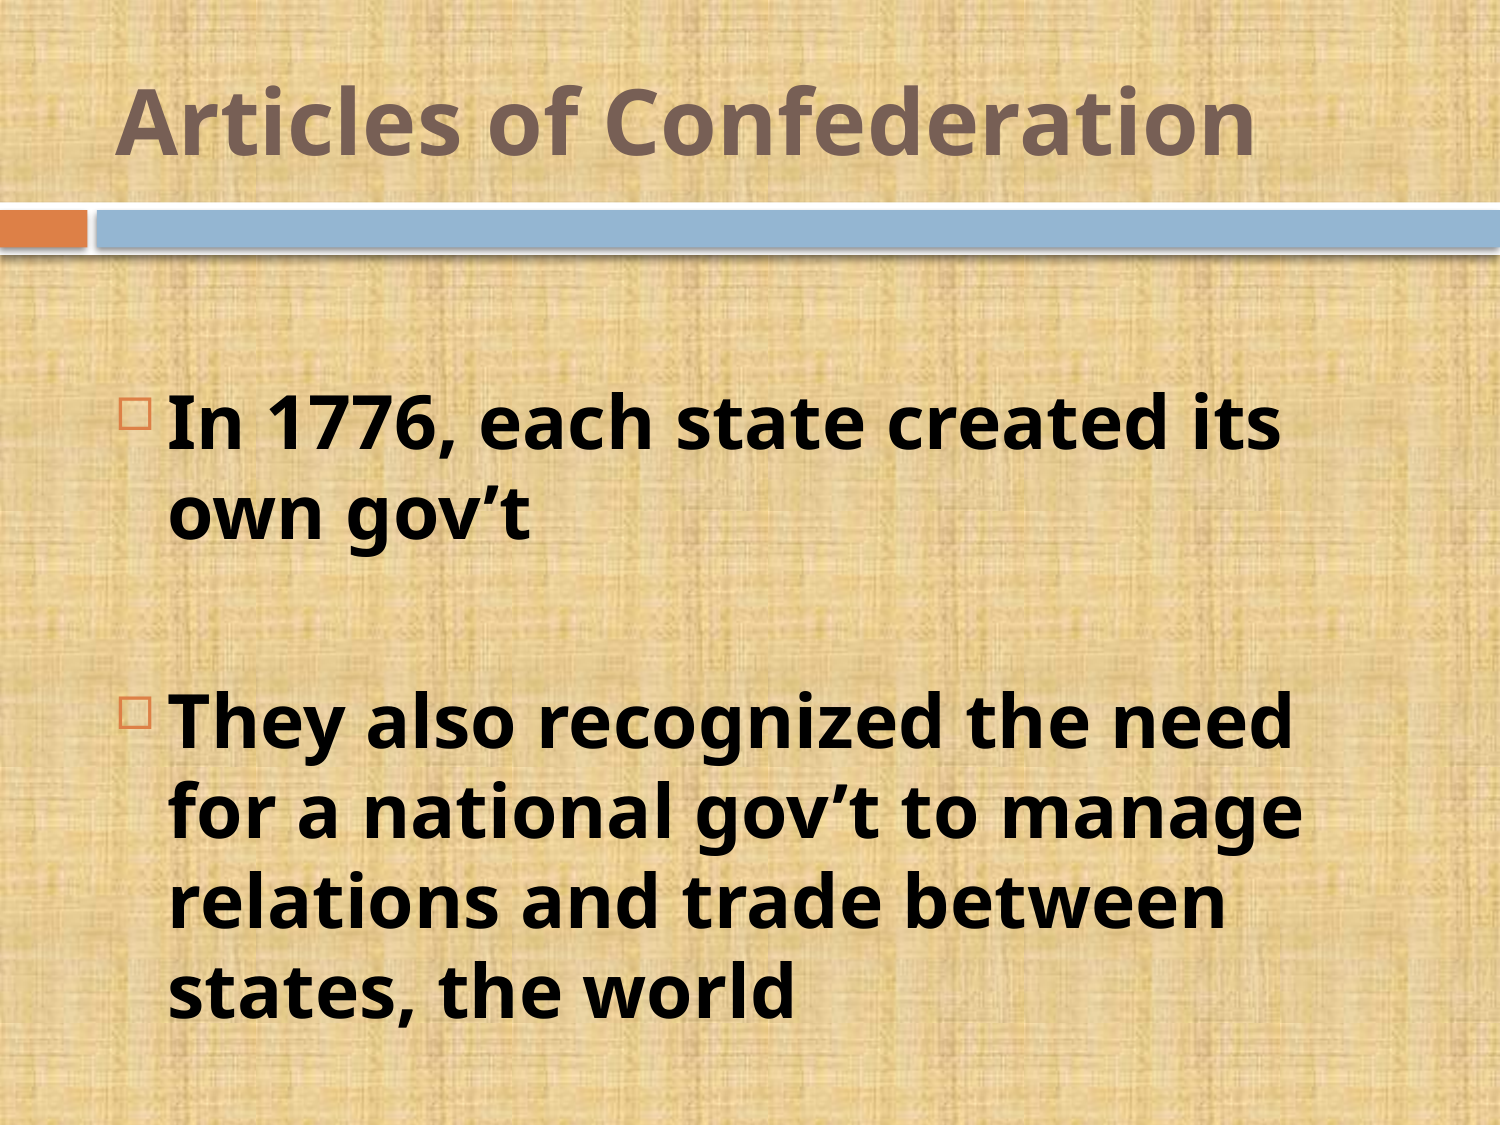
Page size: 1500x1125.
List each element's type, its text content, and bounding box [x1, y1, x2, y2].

picture [0, 0, 1500, 202]
title Articles of Confederation [100, 37, 1438, 200]
list In 1776, each state created its own gov’t They also recognized the need for a national gov’t to manage relations and trade between states, the world [100, 262, 1438, 1000]
picture [0, 255, 1500, 1125]
